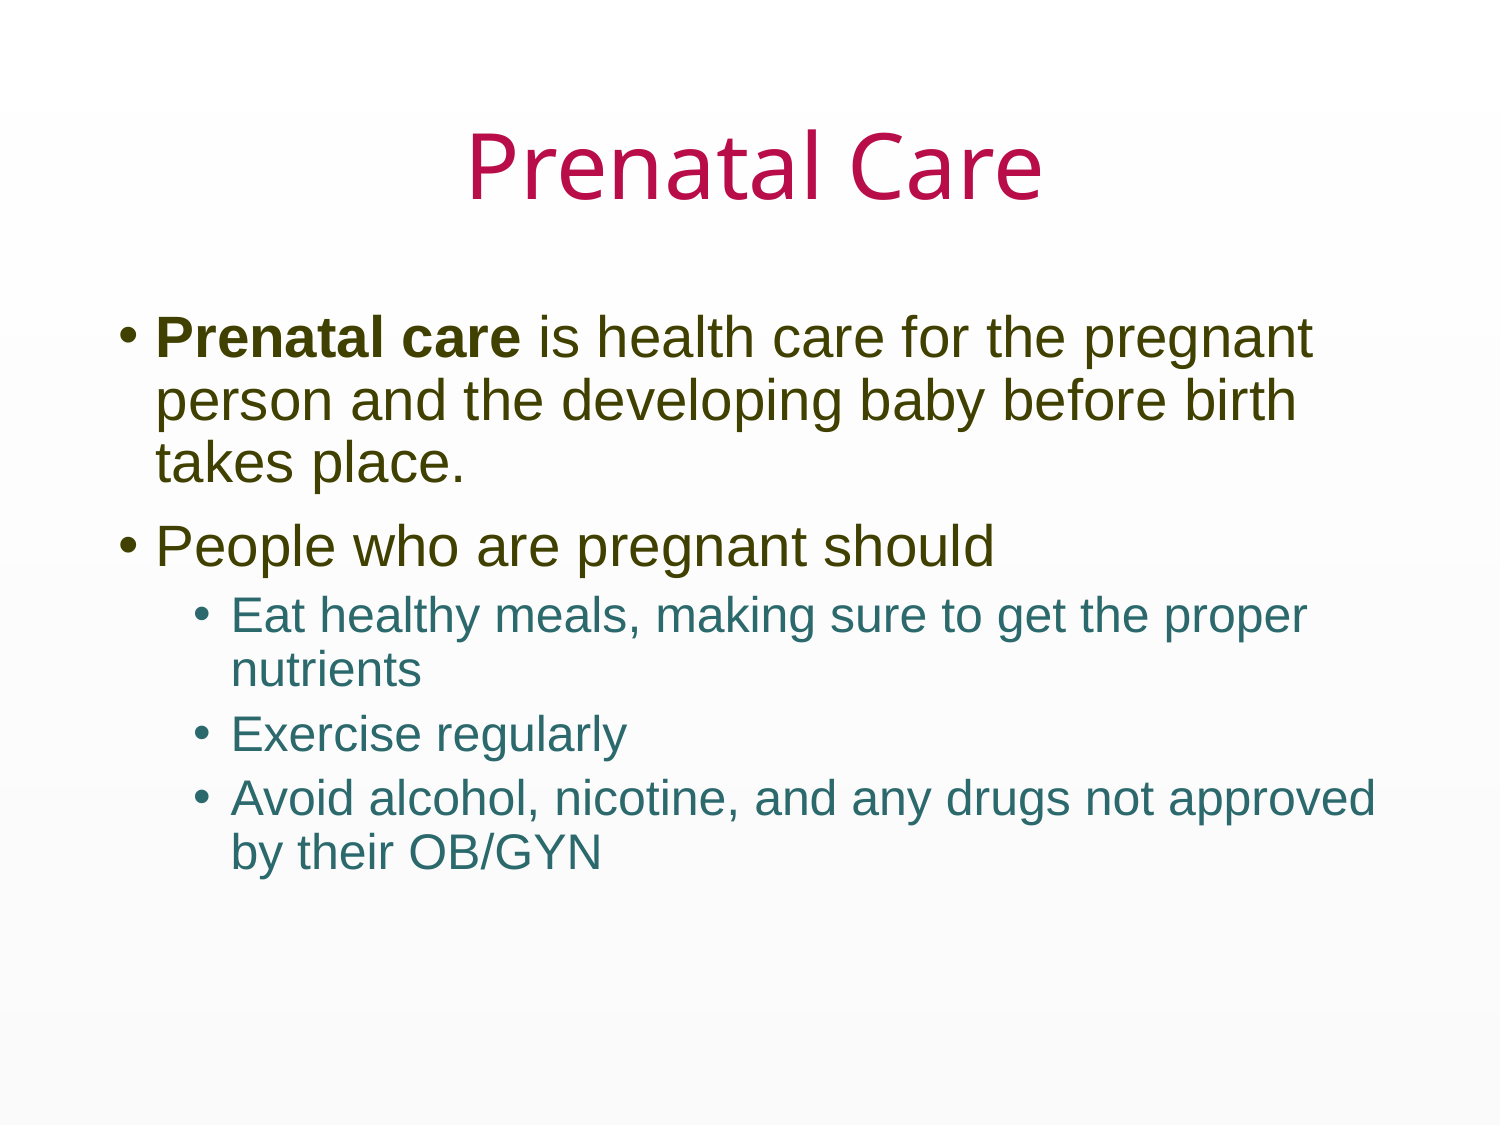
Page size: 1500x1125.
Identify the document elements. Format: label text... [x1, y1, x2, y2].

title Prenatal Care [103, 59, 1408, 280]
list Prenatal care is health care for the pregnant person and the developing baby before birth takes place. People who are pregnant should Eat healthy meals, making sure to get the proper nutrients Exercise regularly Avoid alcohol, nicotine, and any drugs not approved by their OB/GYN [103, 299, 1397, 1014]
